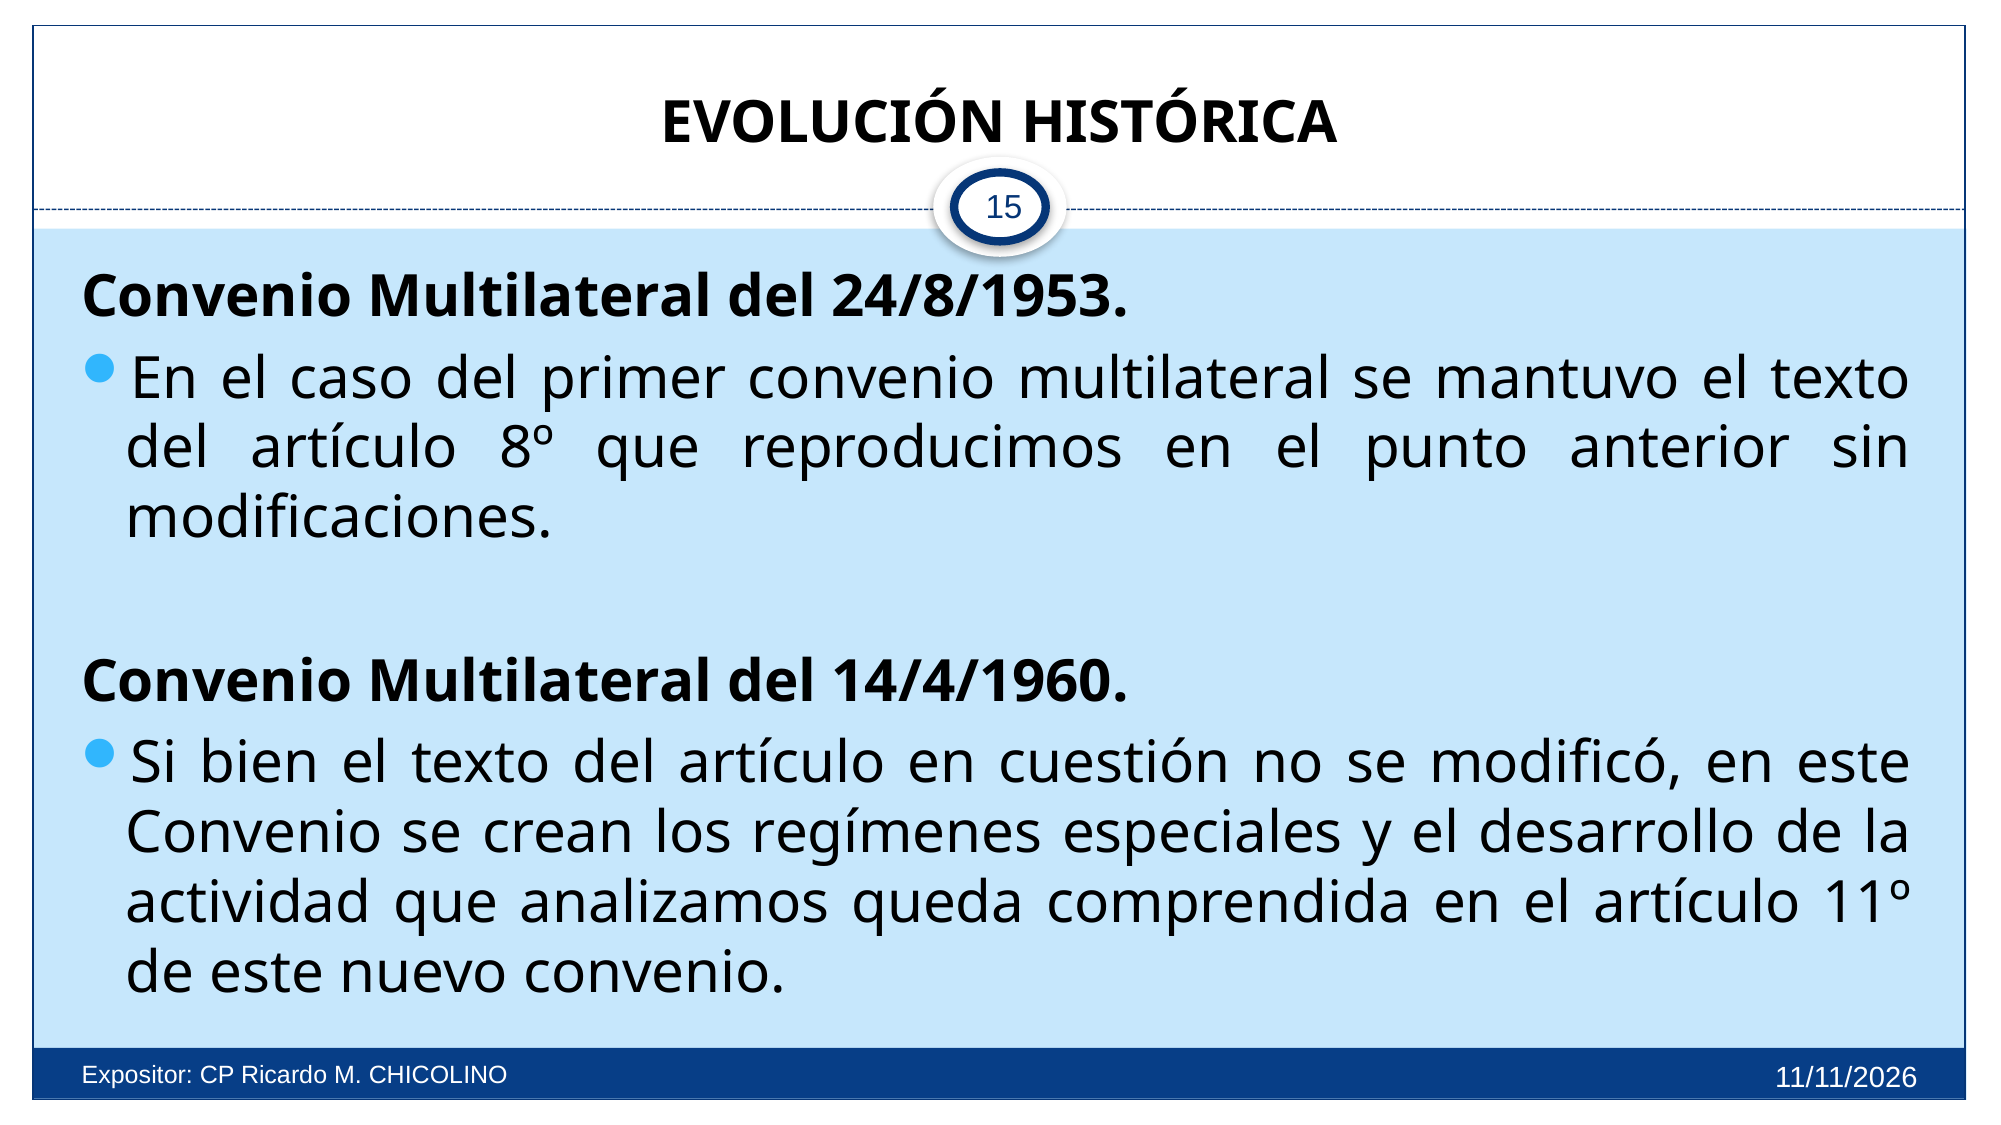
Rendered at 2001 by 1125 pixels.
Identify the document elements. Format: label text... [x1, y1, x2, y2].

title EVOLUCIÓN HISTÓRICA [65, 37, 1933, 162]
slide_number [1266, 1050, 1933, 1111]
list Convenio Multilateral del 24/8/1953. En el caso del primer convenio multilateral se mantuvo el texto del artículo 8º que reproducimos en el punto anterior sin modificaciones. Convenio Multilateral del 14/4/1960. Si bien el texto del artículo en cuestión no se modificó, en este Convenio se crean los regímenes especiales y el desarrollo de la actividad que analizamos queda comprendida en el artículo 11º de este nuevo convenio. [66, 250, 1926, 1001]
footer Expositor: CP Ricardo M. CHICOLINO [66, 1051, 850, 1112]
slide_number 15 [954, 168, 1055, 241]
